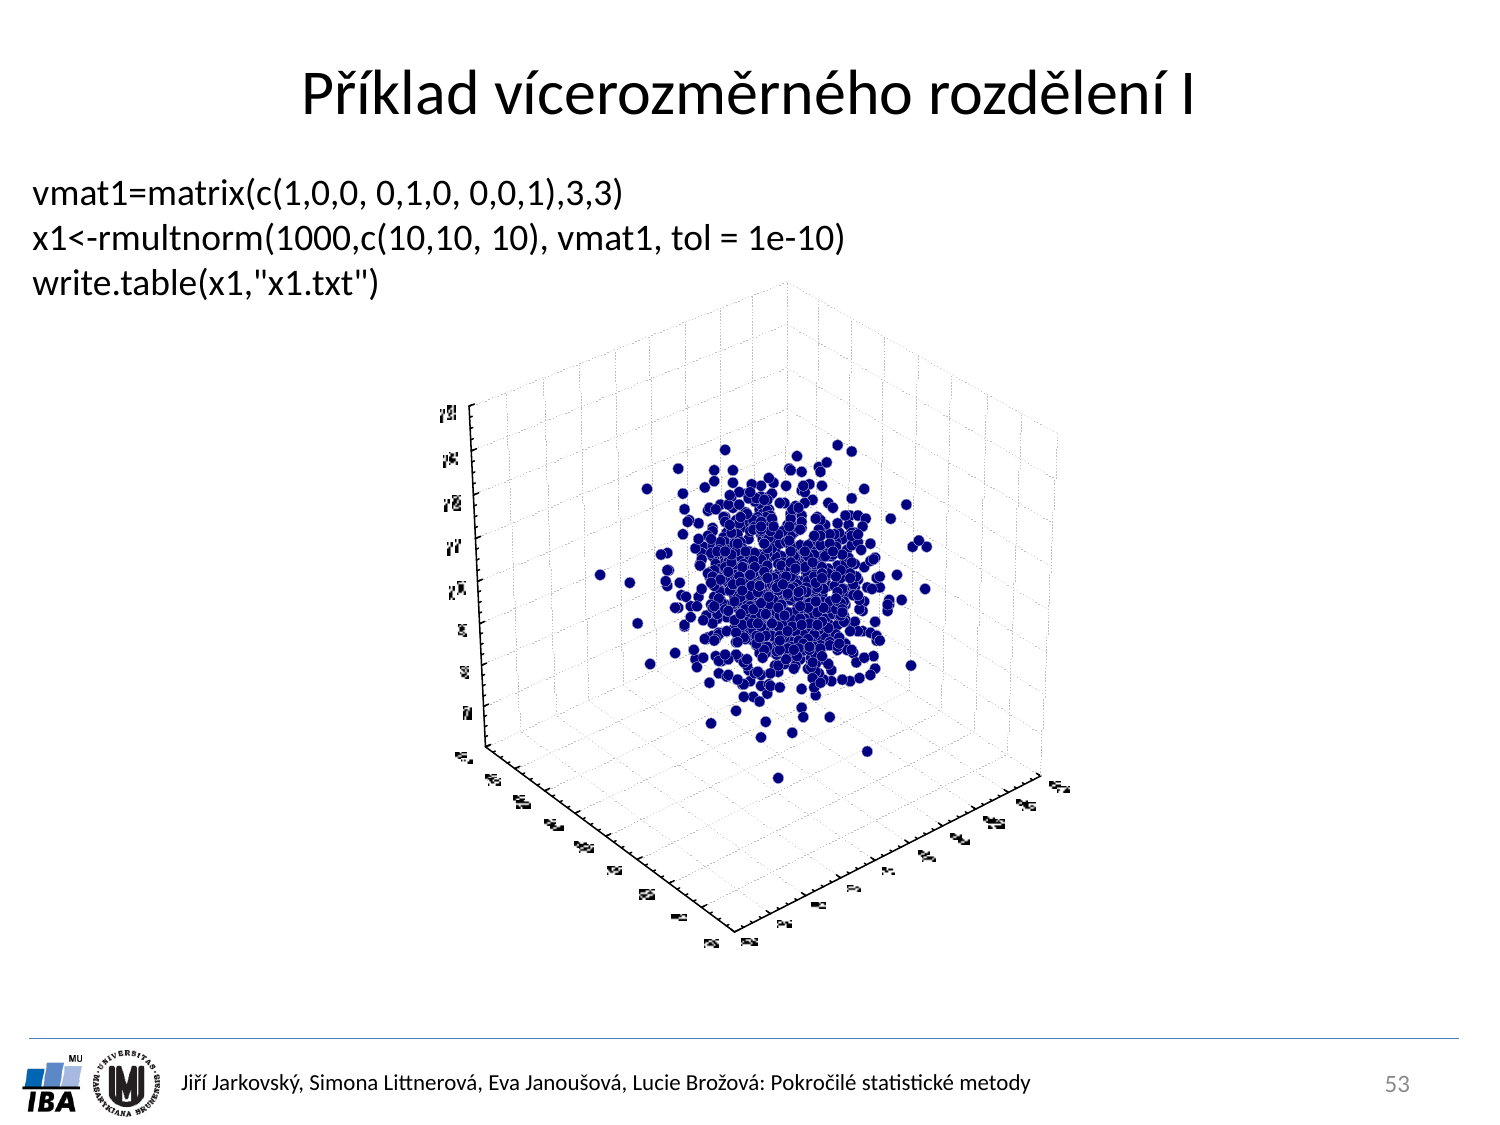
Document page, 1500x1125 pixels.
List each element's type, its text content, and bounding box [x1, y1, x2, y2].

picture [22, 1055, 82, 1112]
text_box vmat1=matrix(c(1,0,0, 0,1,0, 0,0,1),3,3) x1<-rmultnorm(1000,c(10,10, 10), vmat1, tol = 1e-10) write.table(x1,"x1.txt") [17, 160, 1125, 311]
picture [93, 1050, 160, 1117]
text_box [277, 255, 1253, 987]
title Příklad vícerozměrného rozdělení I [75, 42, 1425, 135]
slide_number 53 [1074, 1052, 1425, 1113]
